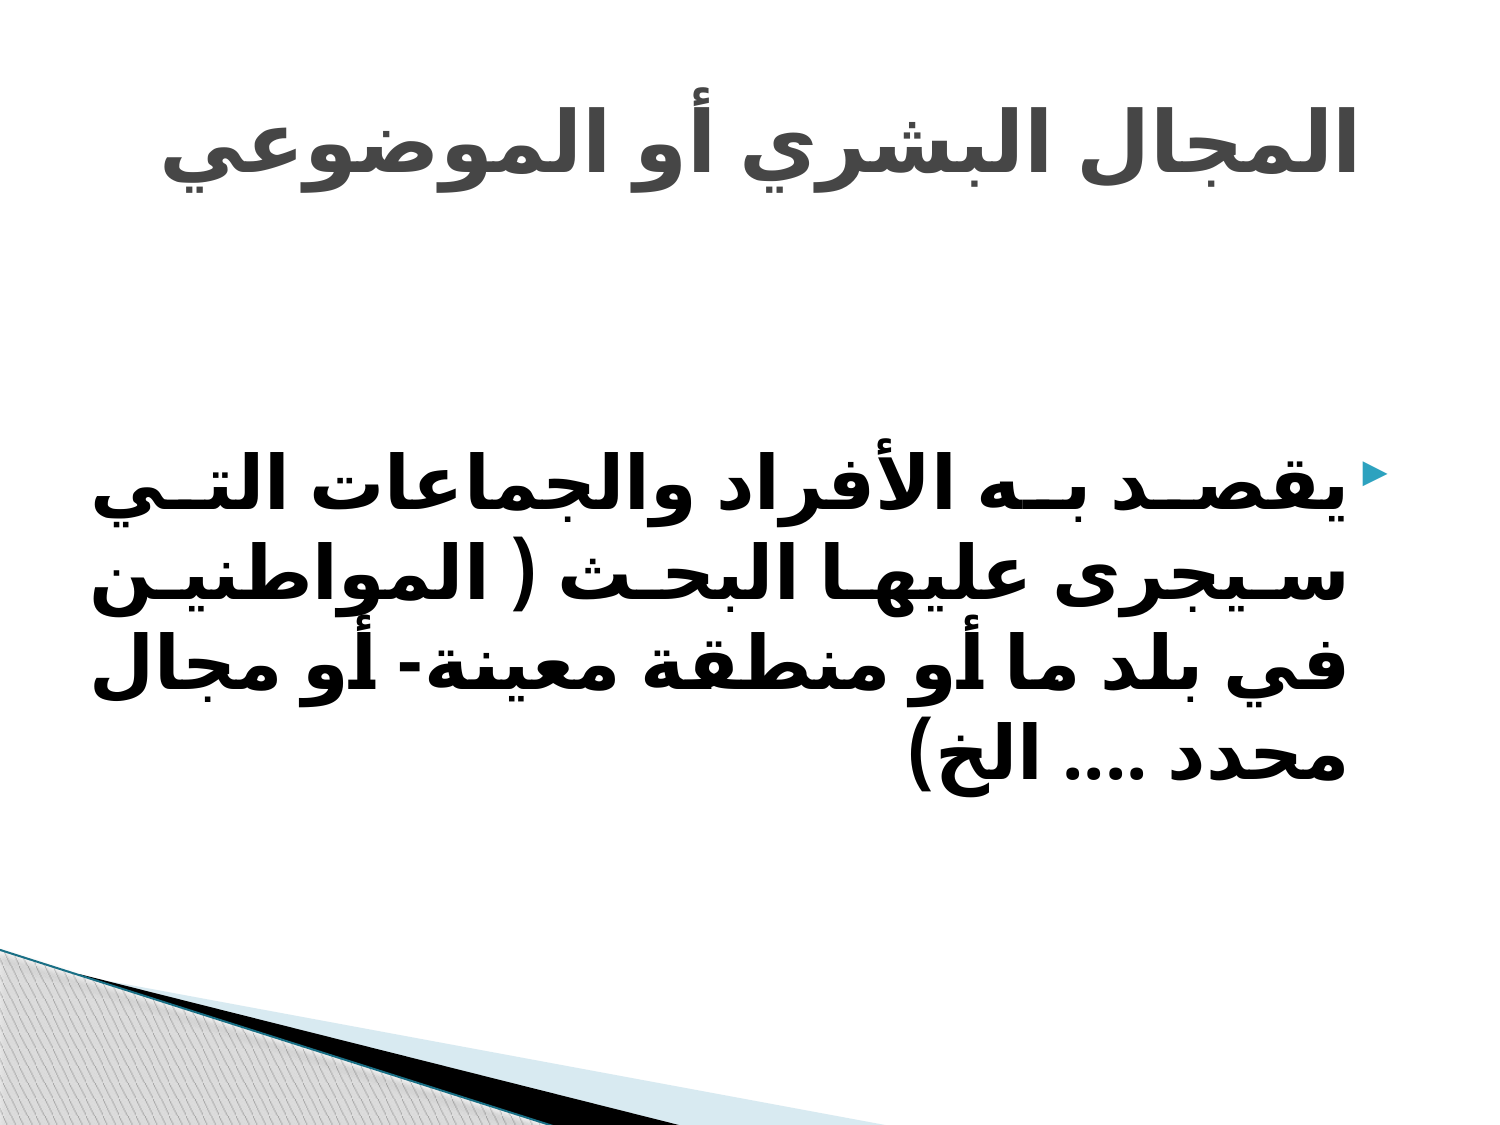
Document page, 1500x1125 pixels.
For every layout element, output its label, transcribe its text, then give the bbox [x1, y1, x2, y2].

title المجال البشري أو الموضوعي [75, 45, 1425, 233]
list يقصد به الأفراد والجماعات التي سيجرى عليها البحث ( المواطنين في بلد ما أو منطقة معينة- أو مجال محدد .... الخ) [75, 243, 1425, 986]
